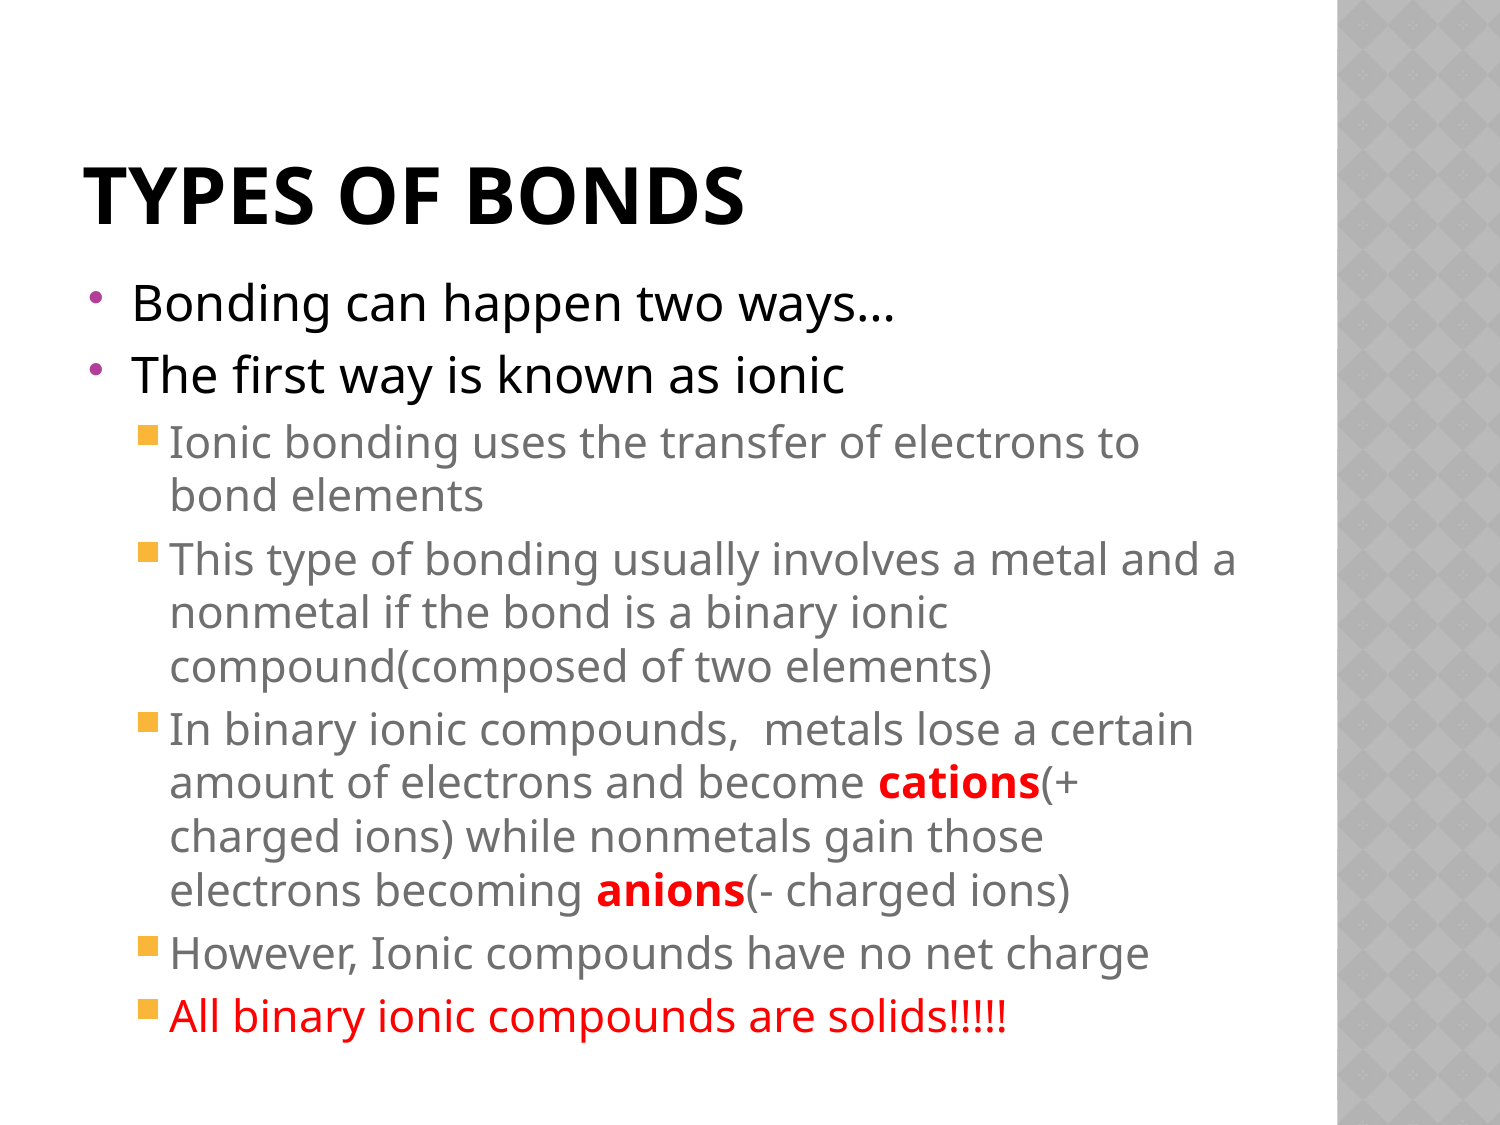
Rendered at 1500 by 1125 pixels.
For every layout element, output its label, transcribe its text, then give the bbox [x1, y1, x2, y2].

title Types of bonds [75, 52, 1263, 240]
list Bonding can happen two ways… The first way is known as ionic Ionic bonding uses the transfer of electrons to bond elements This type of bonding usually involves a metal and a nonmetal if the bond is a binary ionic compound(composed of two elements) In binary ionic compounds, metals lose a certain amount of electrons and become cations(+ charged ions) while nonmetals gain those electrons becoming anions(- charged ions) However, Ionic compounds have no net charge All binary ionic compounds are solids!!!!! [75, 264, 1263, 1059]
